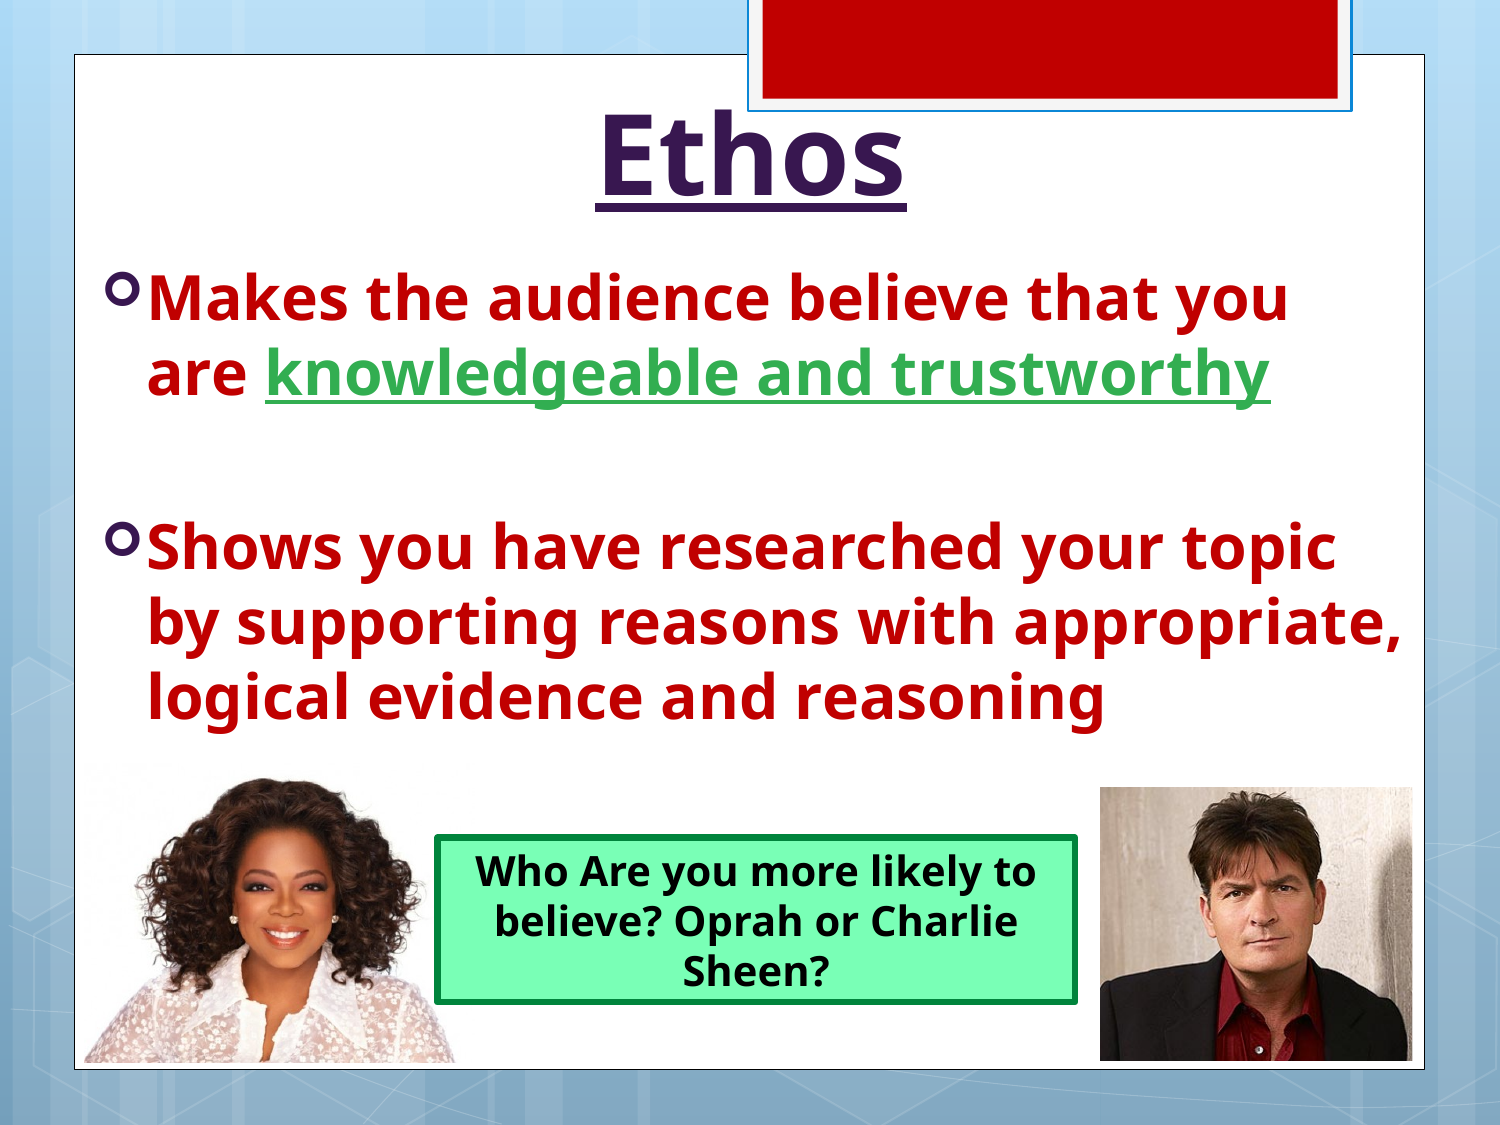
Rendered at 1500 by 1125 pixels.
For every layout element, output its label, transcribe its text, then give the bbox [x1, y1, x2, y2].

picture [1099, 787, 1413, 1061]
picture [84, 763, 476, 1063]
text_box Who Are you more likely to believe? Oprah or Charlie Sheen? [480, 837, 1075, 1003]
list Makes the audience believe that you are knowledgeable and trustworthy Shows you have researched your topic by supporting reasons with appropriate, logical evidence and reasoning [75, 249, 1425, 1038]
title Ethos [174, 37, 1328, 225]
